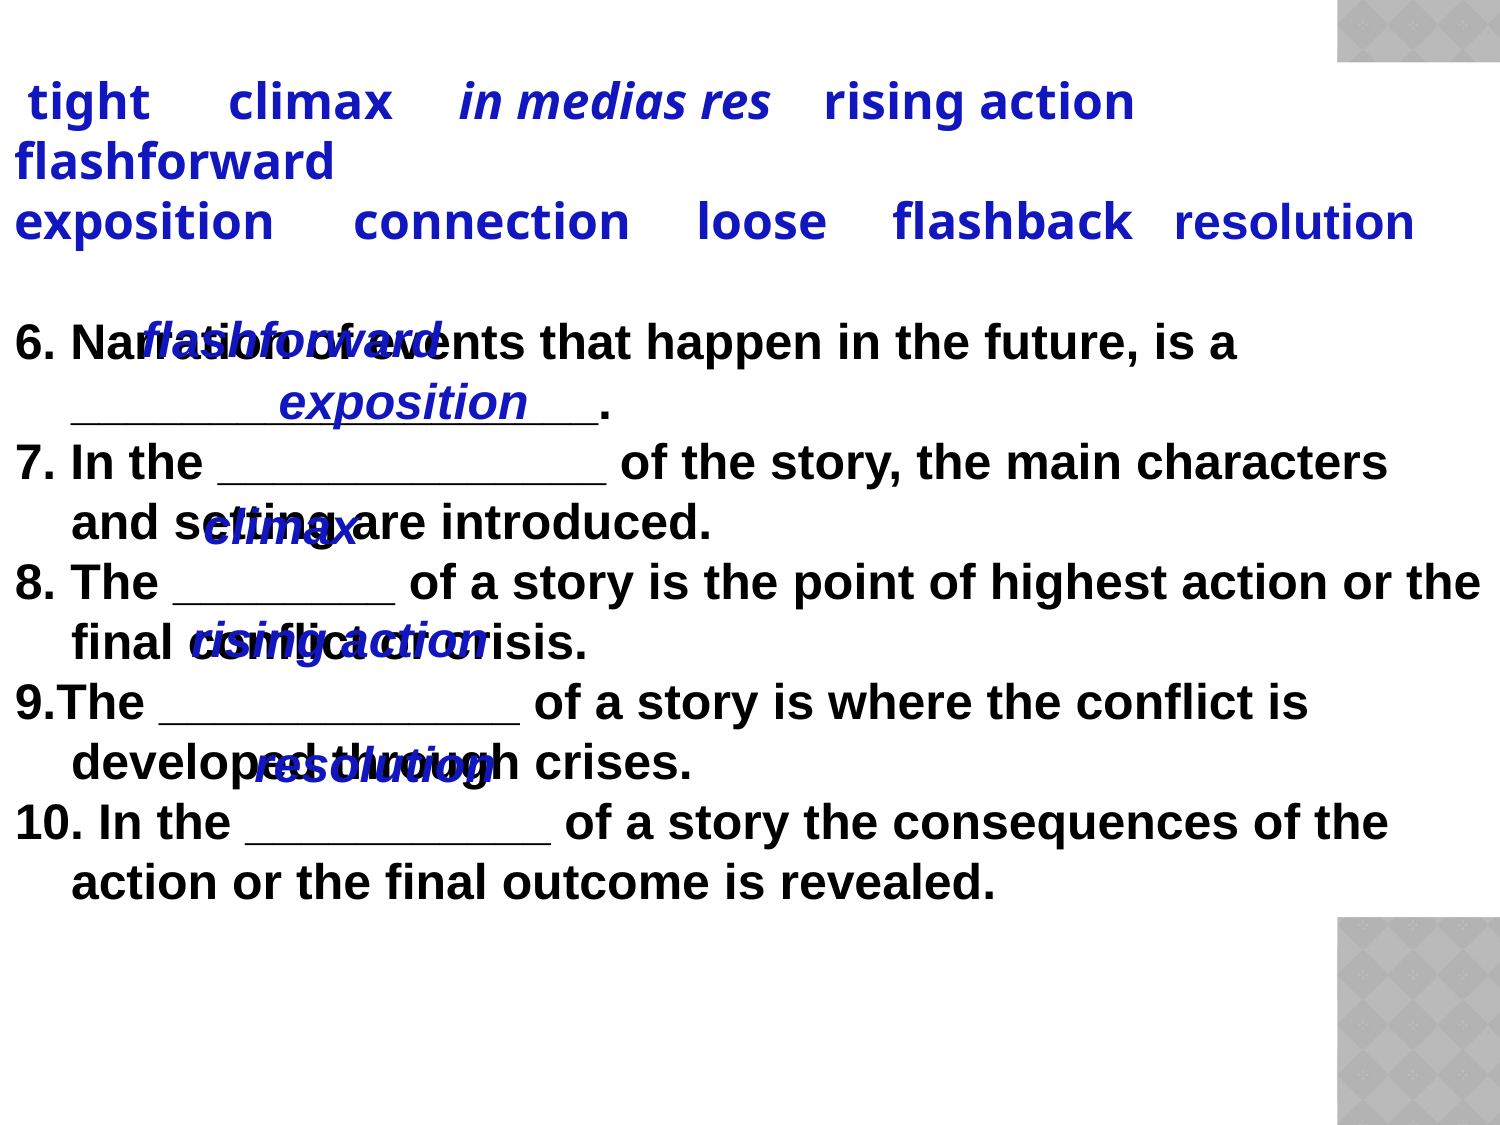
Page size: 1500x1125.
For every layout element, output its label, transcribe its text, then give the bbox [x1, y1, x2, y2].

text_box climax [188, 487, 374, 563]
text_box tight climax in medias res rising action flashforward exposition connection loose flashback resolution 6. Narration of events that happen in the future, is a ___________________. 7. In the ______________ of the story, the main characters and setting are introduced. 8. The ________ of a story is the point of highest action or the final conflict or crisis. 9.The _____________ of a story is where the conflict is developed through crises. 10. In the ___________ of a story the consequences of the action or the final outcome is revealed. [0, 62, 1500, 918]
text_box flashforward [126, 299, 457, 375]
text_box rising action [176, 599, 504, 675]
text_box exposition [263, 362, 544, 438]
text_box resolution [239, 724, 512, 800]
